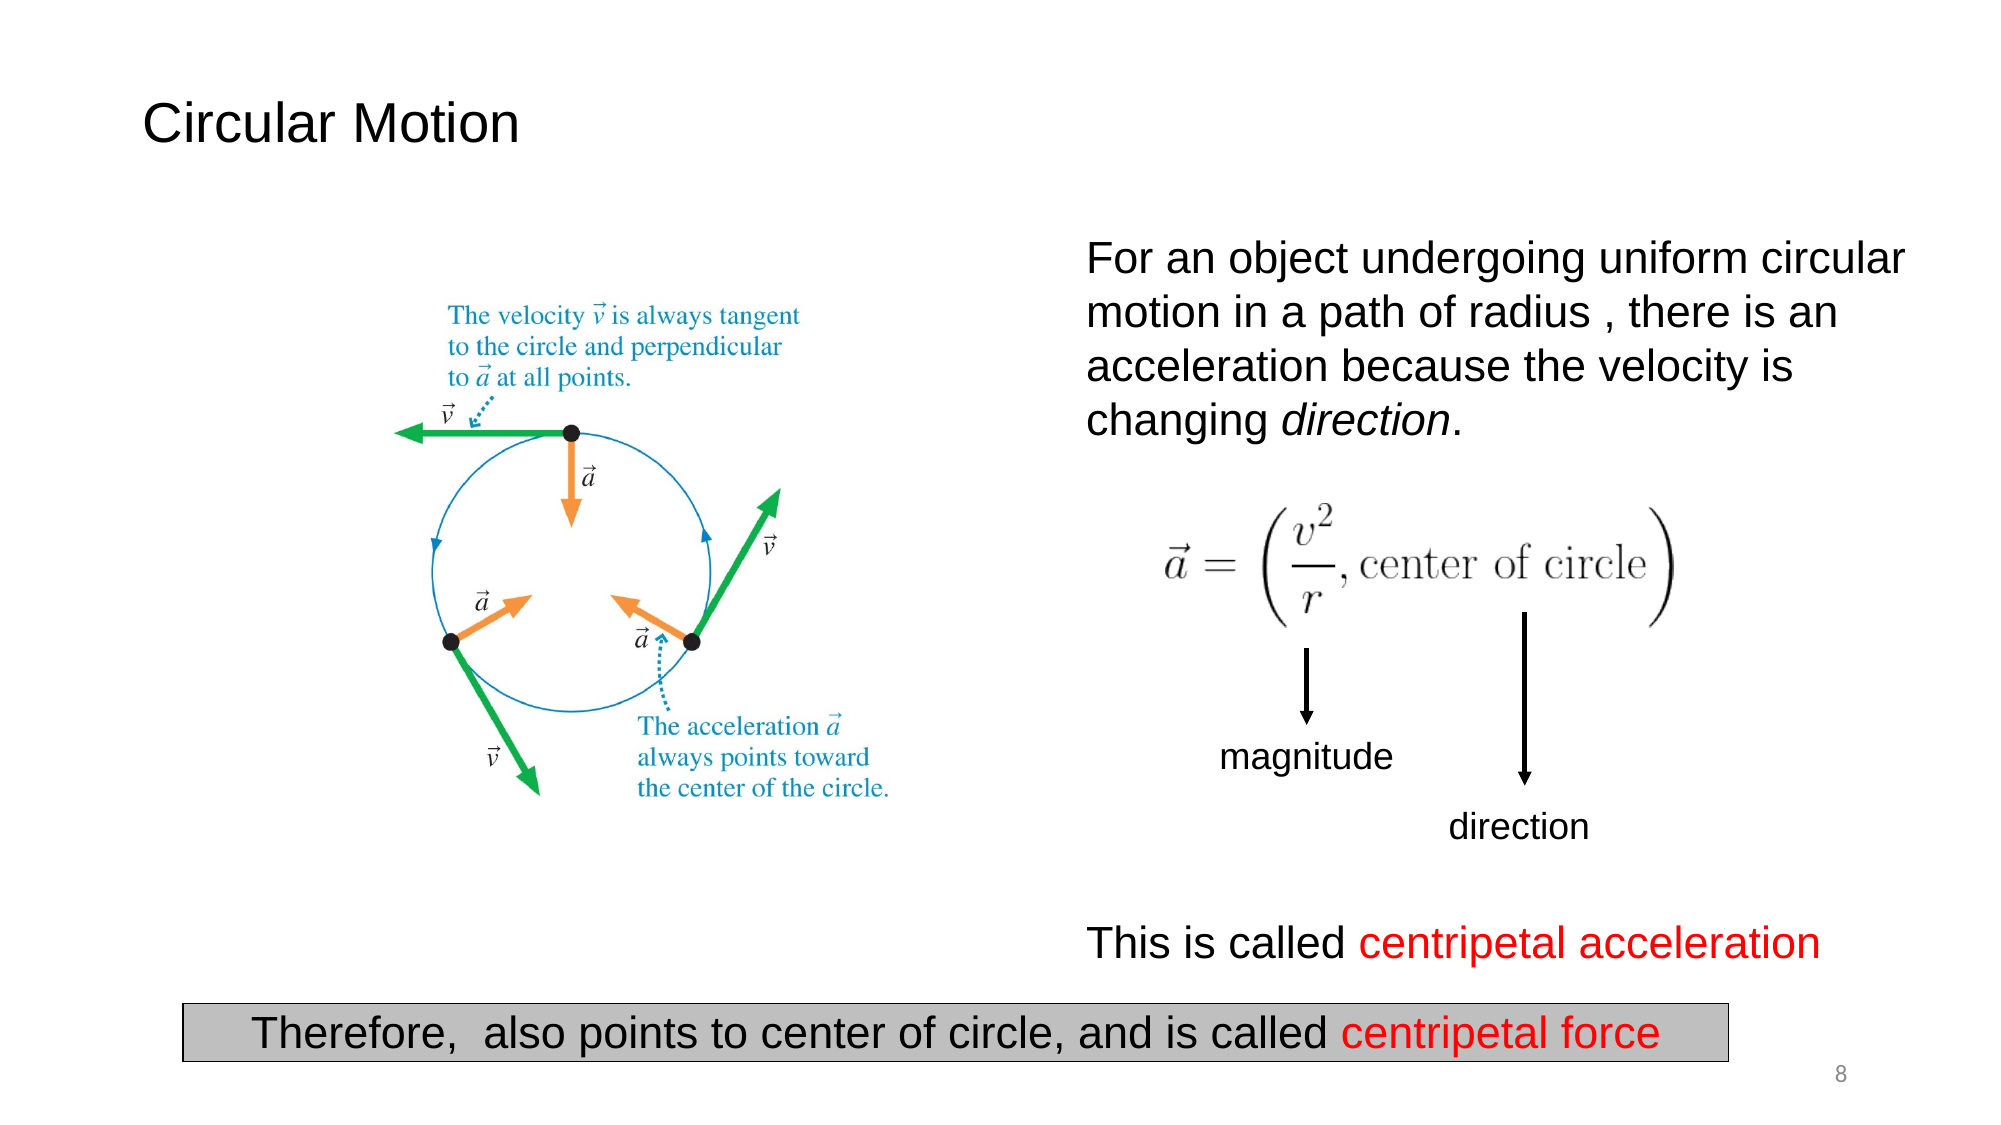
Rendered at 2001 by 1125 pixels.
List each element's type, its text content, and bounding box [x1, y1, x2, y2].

text_box This is called centripetal acceleration [1086, 913, 1919, 981]
text_box Circular Motion [142, 86, 743, 184]
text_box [1165, 503, 1674, 855]
slide_number 8 [1412, 1042, 1863, 1103]
picture [389, 297, 890, 797]
